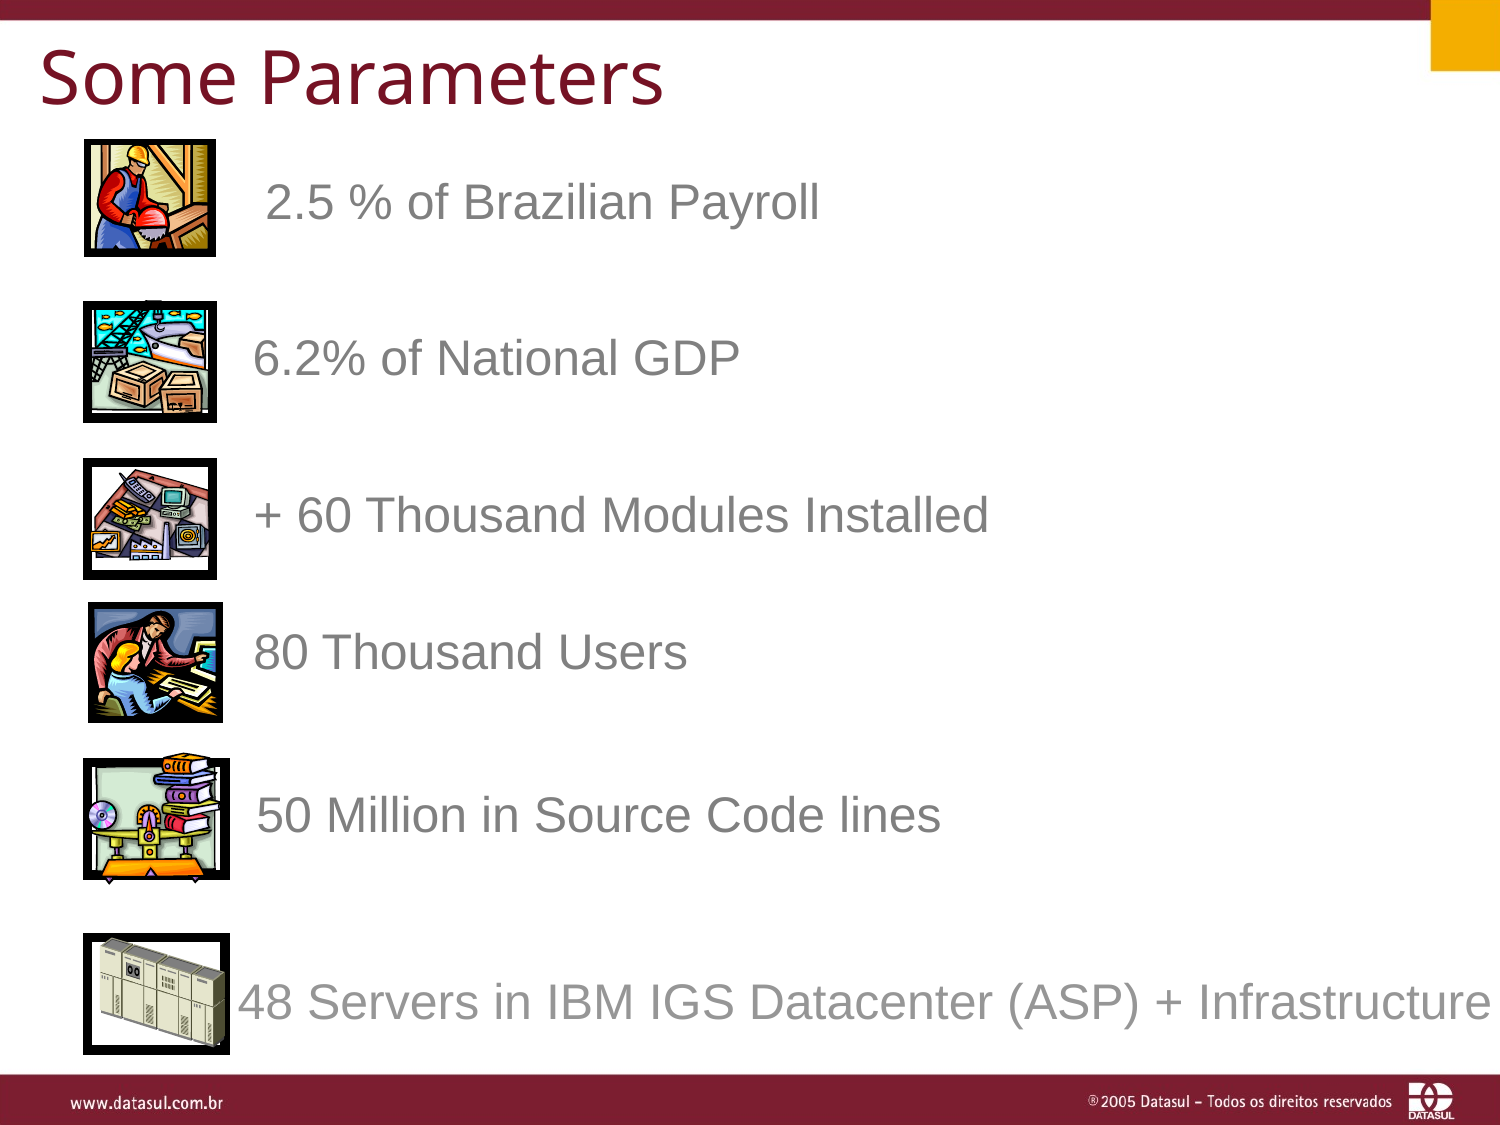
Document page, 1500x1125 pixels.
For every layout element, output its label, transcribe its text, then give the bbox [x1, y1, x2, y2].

text_box [87, 937, 97, 1050]
text_box 80 Thousand Users [238, 612, 704, 688]
text_box + 60 Thousand Modules Installed [238, 474, 1005, 550]
text_box 50 Million in Source Code lines [241, 774, 957, 850]
picture [0, 0, 1500, 1125]
text_box 48 Servers in IBM IGS Datacenter (ASP) + Infrastructure [229, 962, 1500, 1038]
title Some Parameters [24, 24, 1301, 126]
text_box [87, 462, 213, 466]
text_box [87, 570, 213, 575]
text_box 6.2% of National GDP [237, 317, 757, 393]
text_box 2.5 % of Brazilian Payroll [250, 162, 836, 238]
